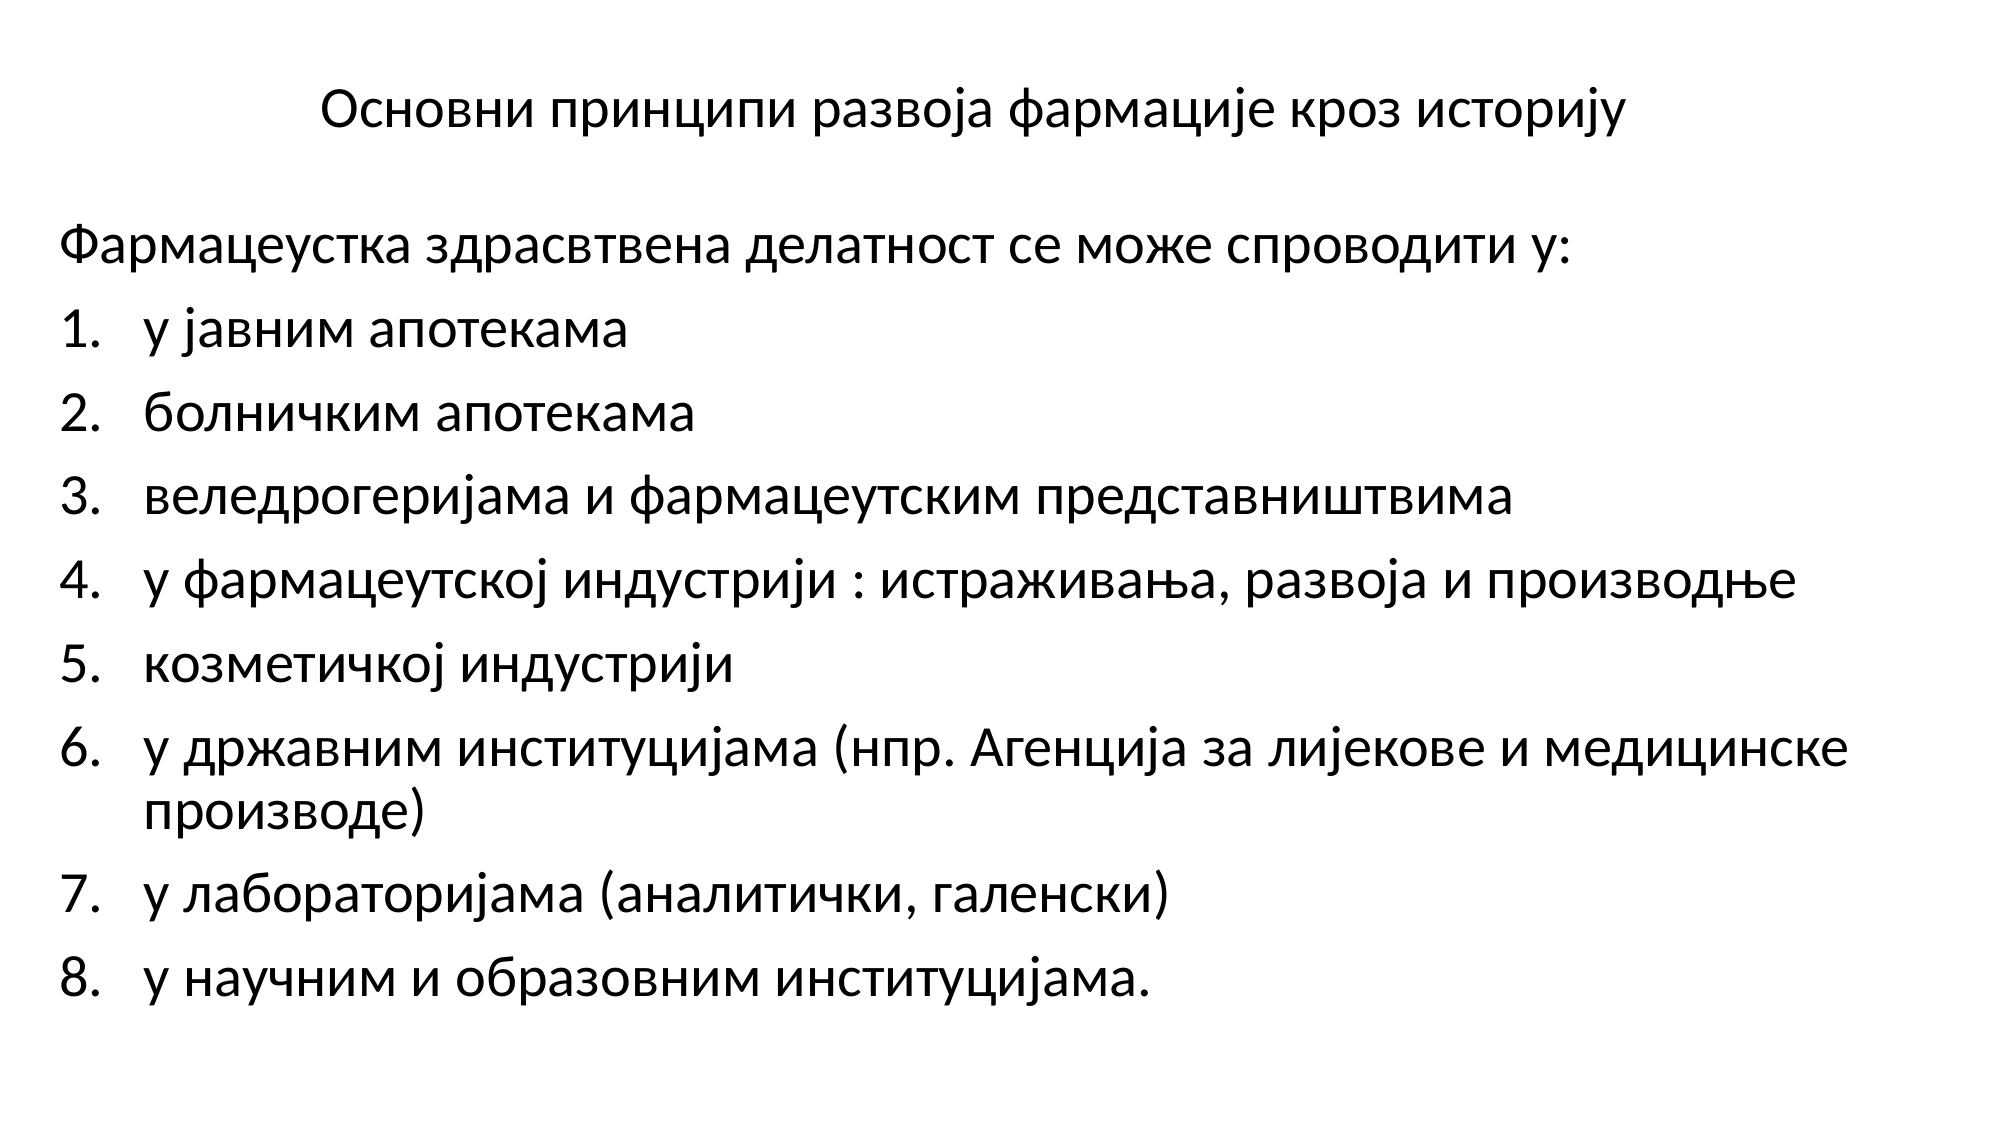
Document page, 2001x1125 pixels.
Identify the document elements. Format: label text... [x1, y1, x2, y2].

list Фармацеустка здрасвтвена делатност се може спроводити у: у јавним апотекама болничким апотекама веледрогеријама и фармацеутским представништвима у фармацеутској индустрији : истраживања, развоја и производње козметичкој индустрији у државним институцијама (нпр. Агенција за лијекове и медицинске производе) у лабораторијама (аналитички, галенски) у научним и образовним институцијама. [44, 205, 1904, 1060]
title Основни принципи развоја фармације кроз историју [111, 31, 1837, 186]
